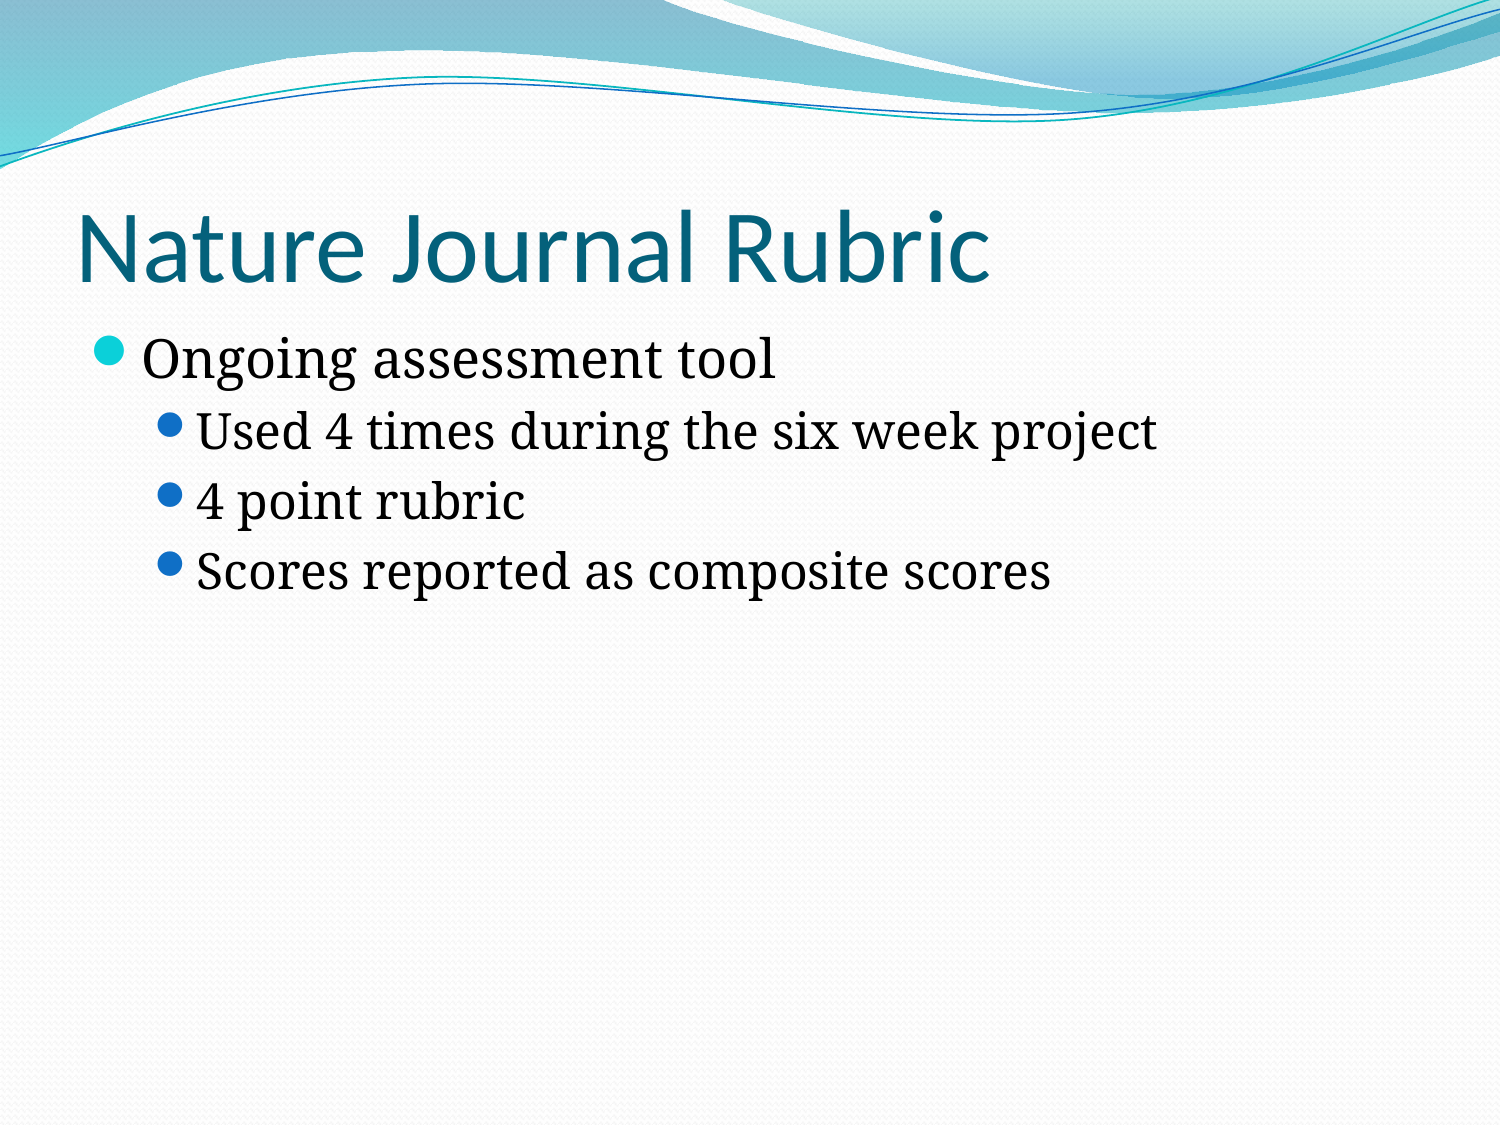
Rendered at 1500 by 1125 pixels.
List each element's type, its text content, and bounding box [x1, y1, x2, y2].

list Ongoing assessment tool Used 4 times during the six week project 4 point rubric Scores reported as composite scores [75, 317, 1425, 1038]
title Nature Journal Rubric [75, 115, 1425, 303]
